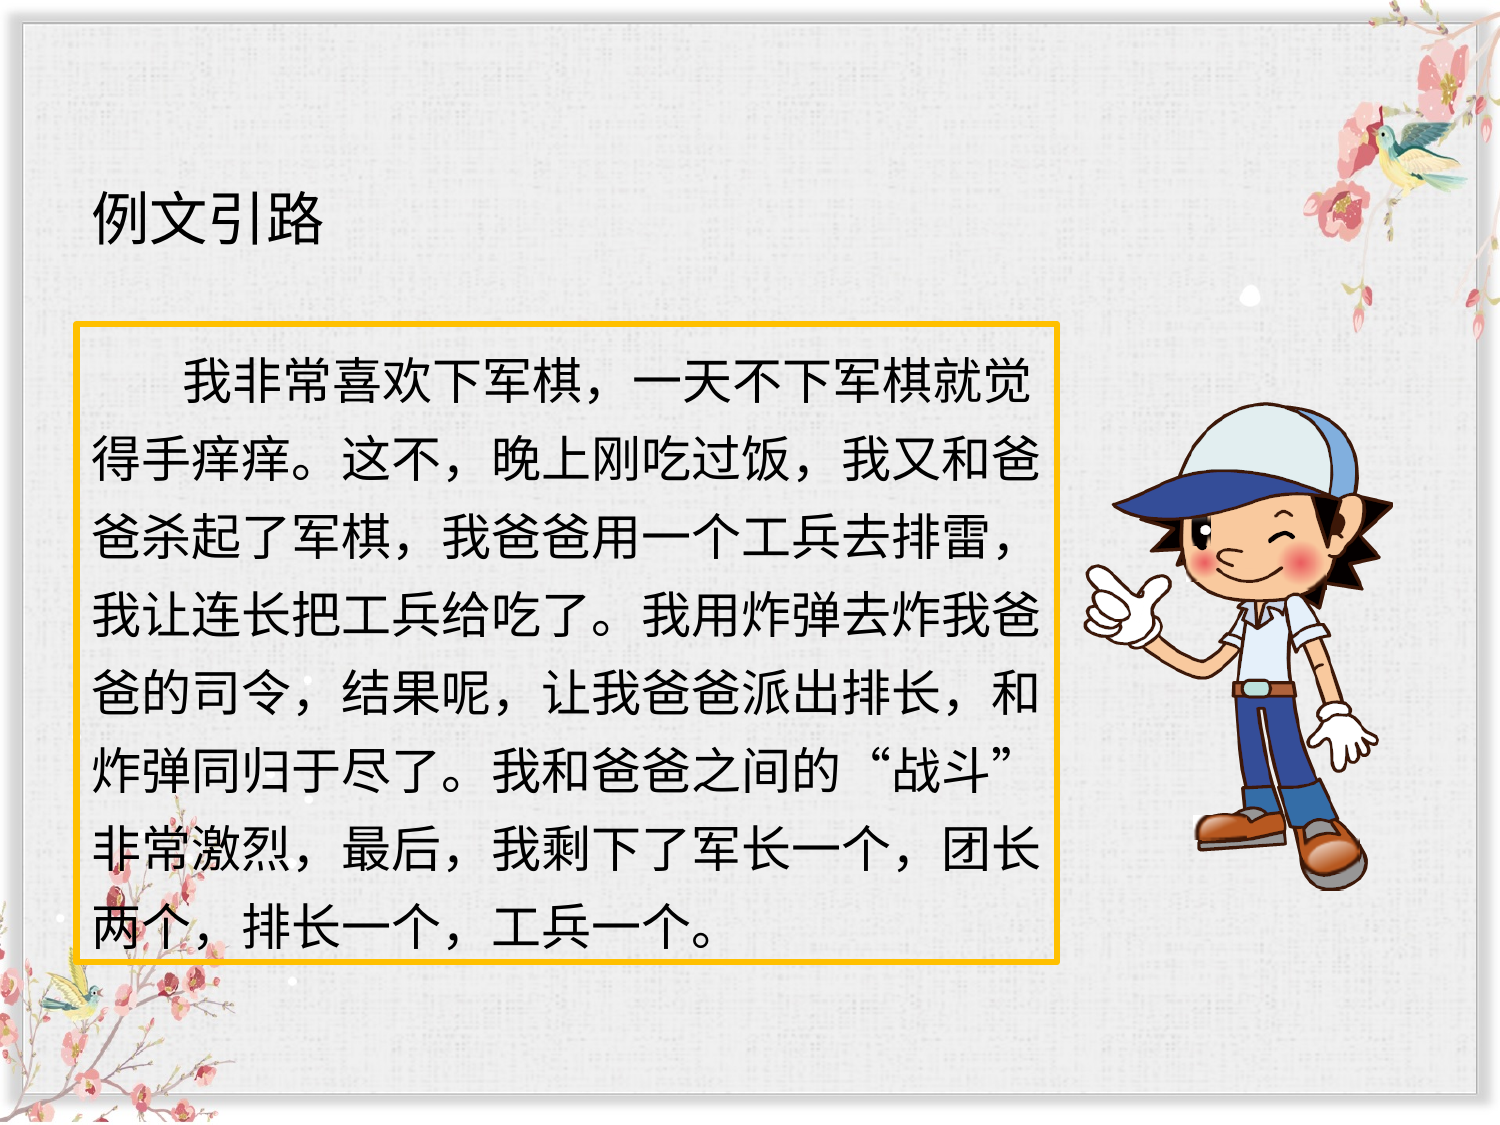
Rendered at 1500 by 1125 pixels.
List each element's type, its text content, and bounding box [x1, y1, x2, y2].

picture [0, 0, 1500, 1125]
text_box 我非常喜欢下军棋，一天不下军棋就觉得手痒痒。这不，晚上刚吃过饭，我又和爸爸杀起了军棋，我爸爸用一个工兵去排雷，我让连长把工兵给吃了。我用炸弹去炸我爸爸的司令，结果呢，让我爸爸派出排长，和炸弹同归于尽了。我和爸爸之间的“战斗”非常激烈，最后，我剩下了军长一个，团长两个，排长一个，工兵一个。 [76, 323, 1057, 963]
text_box 例文引路 [76, 174, 408, 260]
